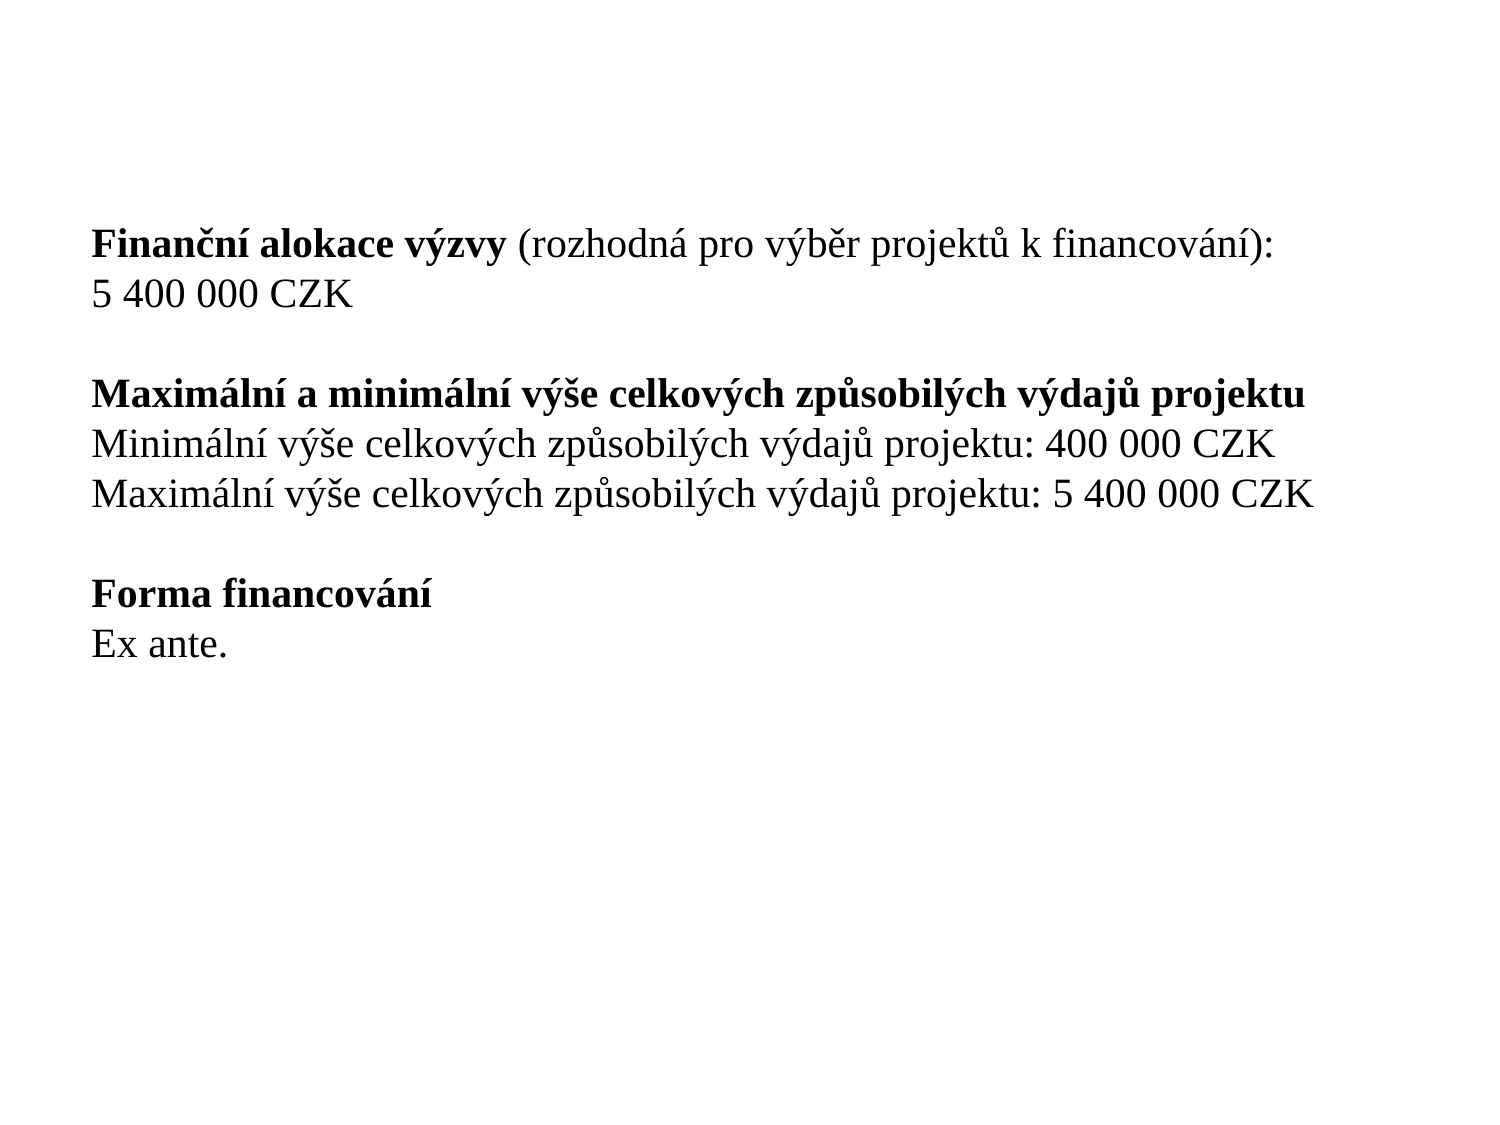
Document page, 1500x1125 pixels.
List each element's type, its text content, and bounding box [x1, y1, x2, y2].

text_box Finanční alokace výzvy (rozhodná pro výběr projektů k financování): 5 400 000 CZK Maximální a minimální výše celkových způsobilých výdajů projektu Minimální výše celkových způsobilých výdajů projektu: 400 000 CZK Maximální výše celkových způsobilých výdajů projektu: 5 400 000 CZK Forma financování Ex ante. [76, 208, 1353, 874]
